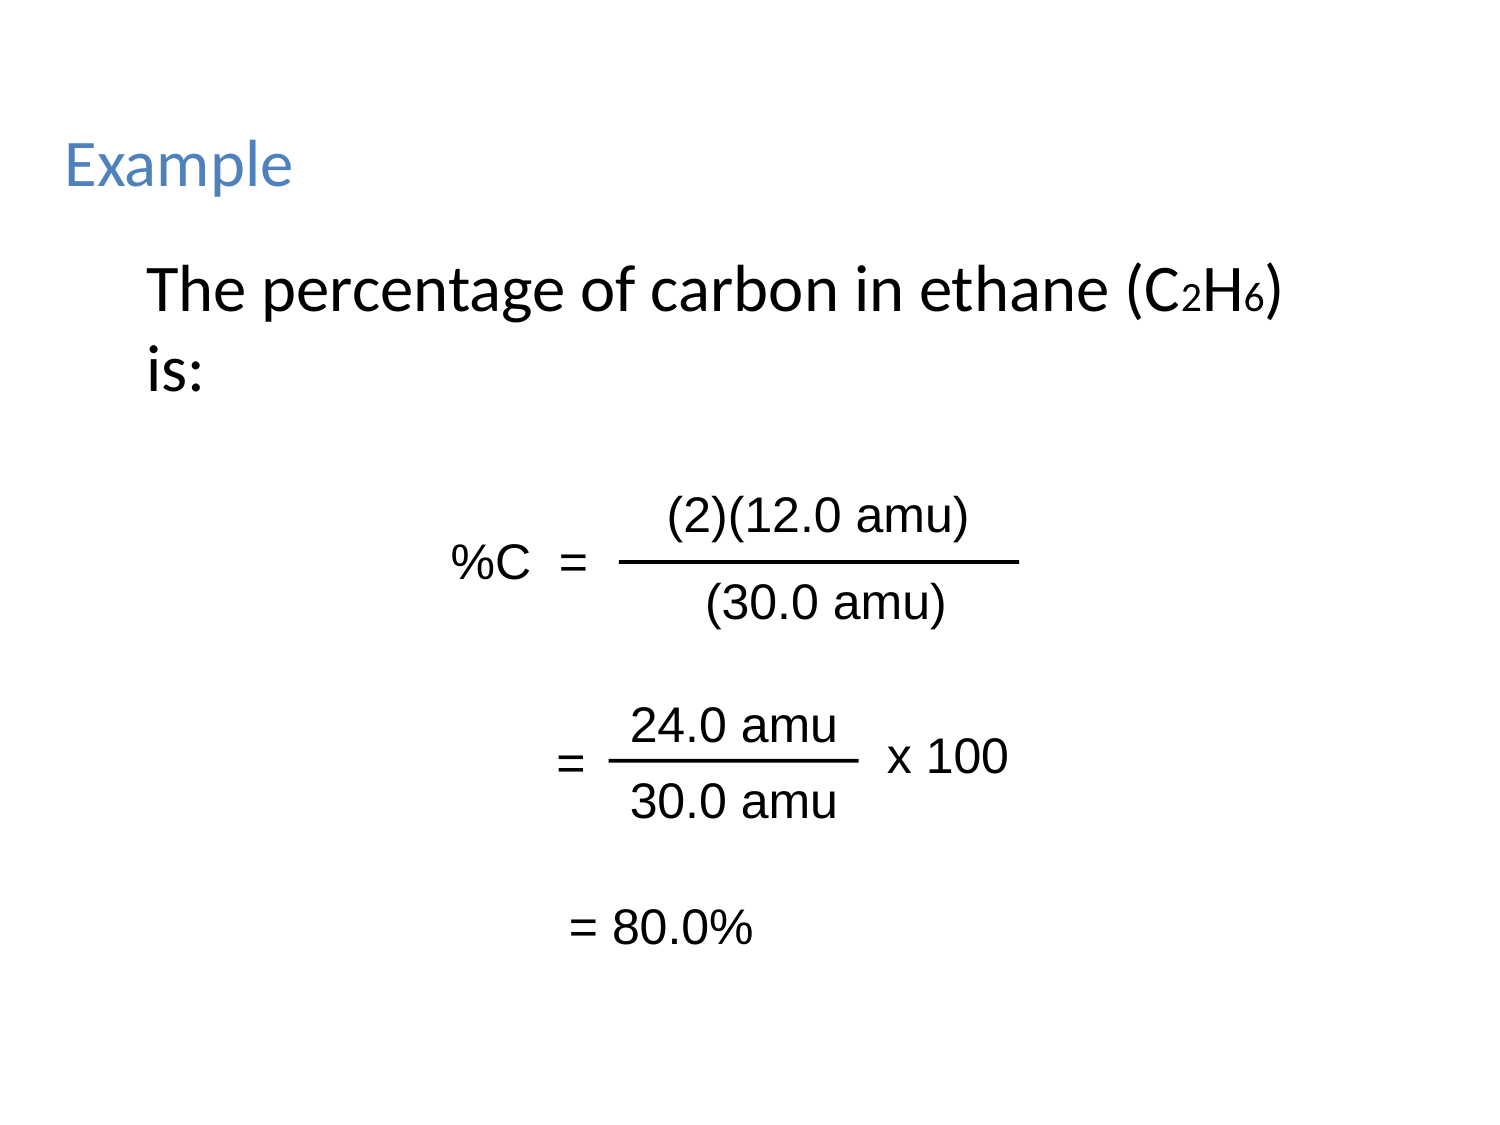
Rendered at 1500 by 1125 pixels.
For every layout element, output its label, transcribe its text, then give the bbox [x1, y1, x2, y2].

text_box The percentage of carbon in ethane (C2H6) is: [74, 237, 1350, 438]
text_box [434, 474, 1020, 638]
text_box Example [49, 112, 1325, 313]
text_box = 80.0% [554, 886, 770, 962]
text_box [541, 684, 1026, 837]
